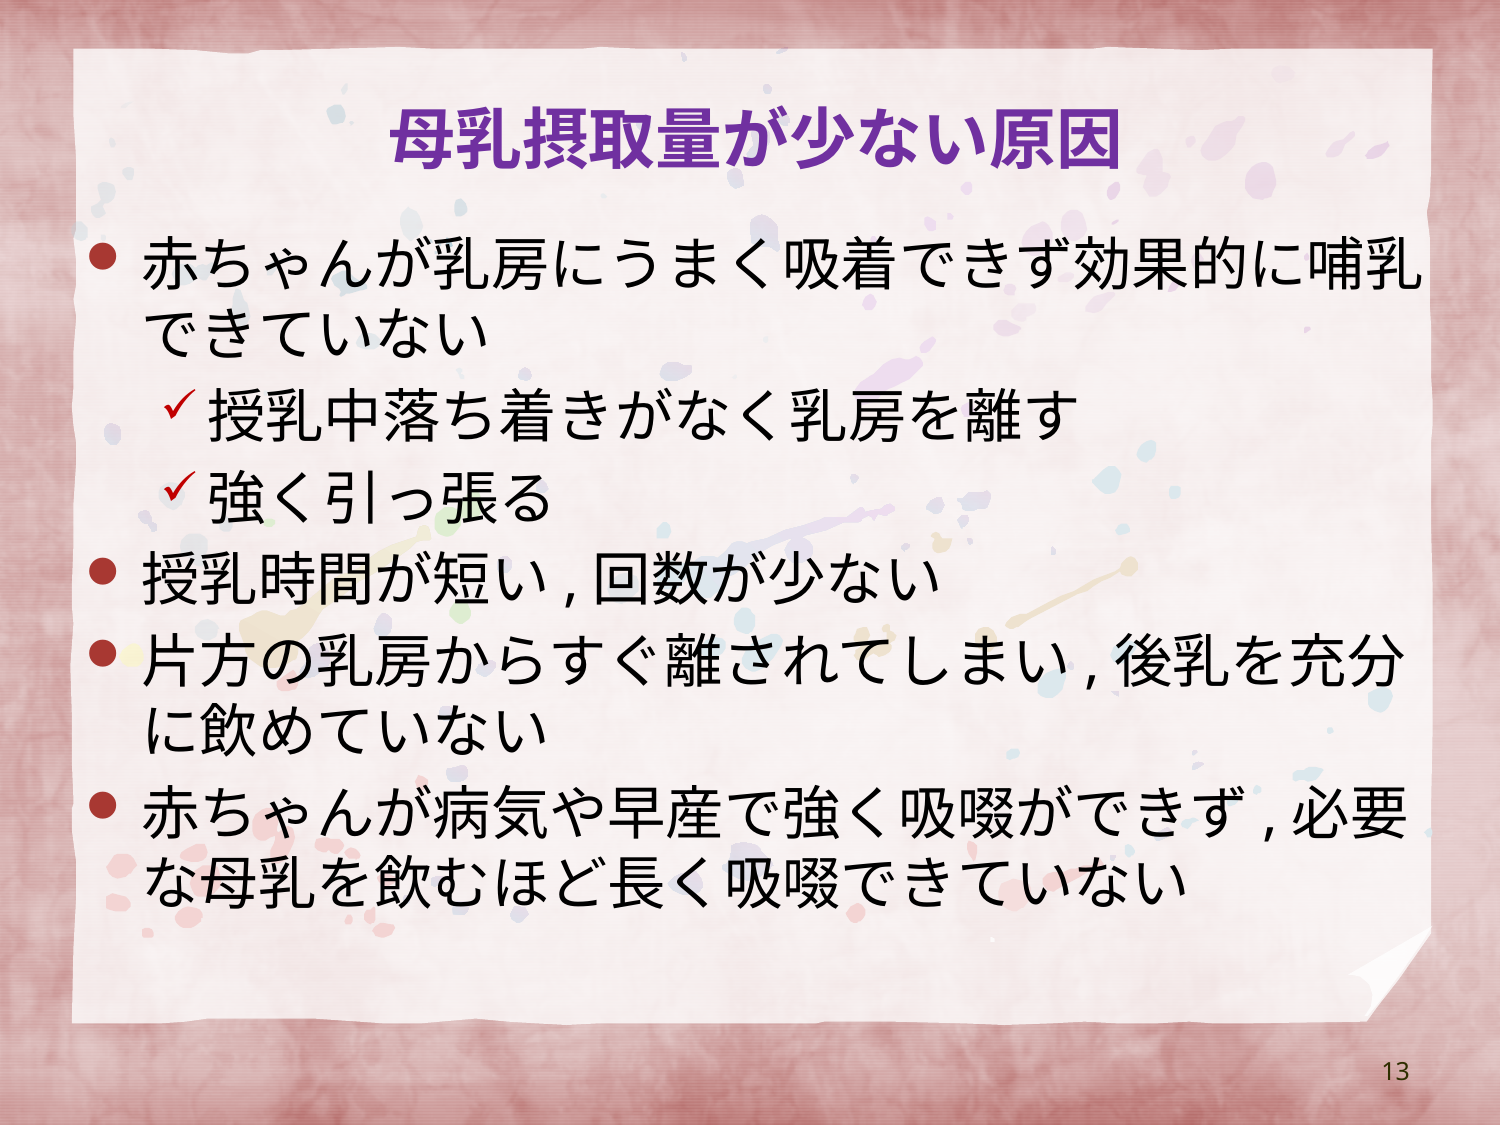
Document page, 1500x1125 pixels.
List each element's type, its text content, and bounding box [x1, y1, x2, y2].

slide_number 13 [1074, 1042, 1425, 1103]
title 母乳摂取量が少ない原因 [152, 77, 1360, 196]
list 赤ちゃんが乳房にうまく吸着できず効果的に哺乳できていない 授乳中落ち着きがなく乳房を離す 強く引っ張る 授乳時間が短い,回数が少ない 片方の乳房からすぐ離されてしまい,後乳を充分に飲めていない 赤ちゃんが病気や早産で強く吸啜ができず,必要な母乳を飲むほど長く吸啜できていない [70, 219, 1442, 1088]
